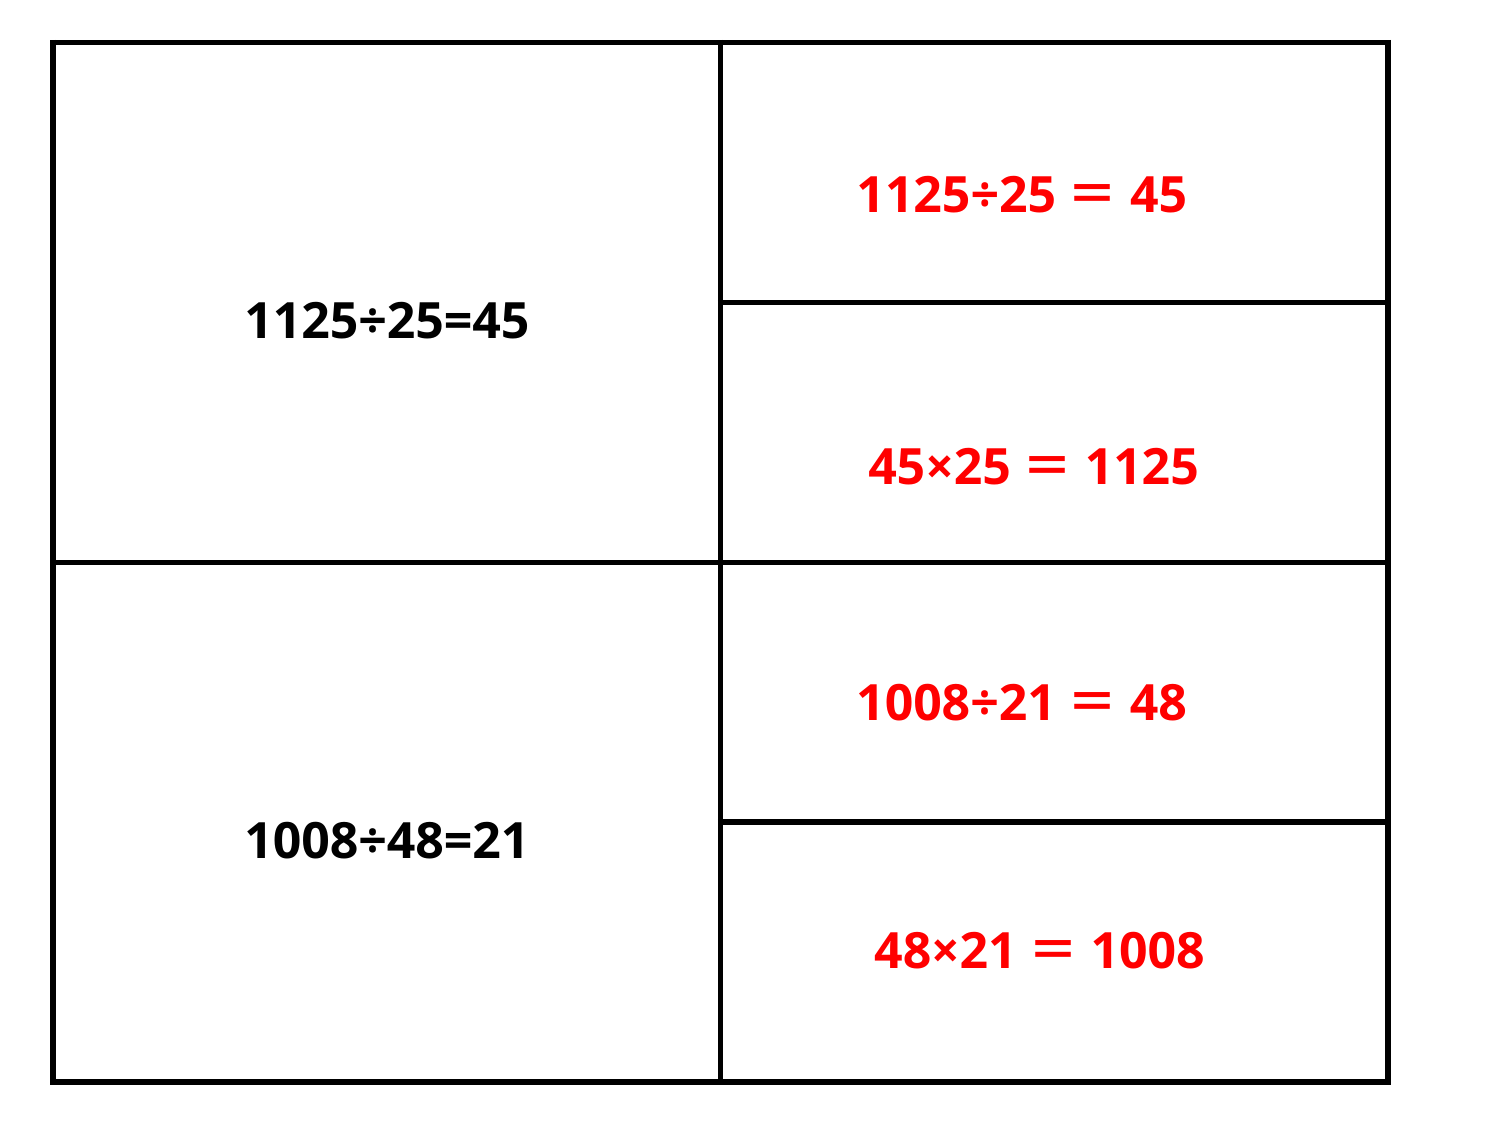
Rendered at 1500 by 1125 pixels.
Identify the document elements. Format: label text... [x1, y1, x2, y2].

table_cell [723, 825, 1385, 1079]
table_cell [723, 565, 1385, 819]
table_header [723, 45, 1385, 300]
text_box 1008÷21＝48 [797, 633, 1246, 738]
table_cell [723, 305, 1385, 560]
text_box 1125÷25＝45 [809, 125, 1235, 231]
text_box 48×21＝1008 [832, 881, 1246, 987]
table_header 1125÷25=45 [56, 45, 718, 560]
table_cell 1008÷48=21 [56, 565, 718, 1079]
text_box 45×25＝1125 [832, 397, 1235, 502]
